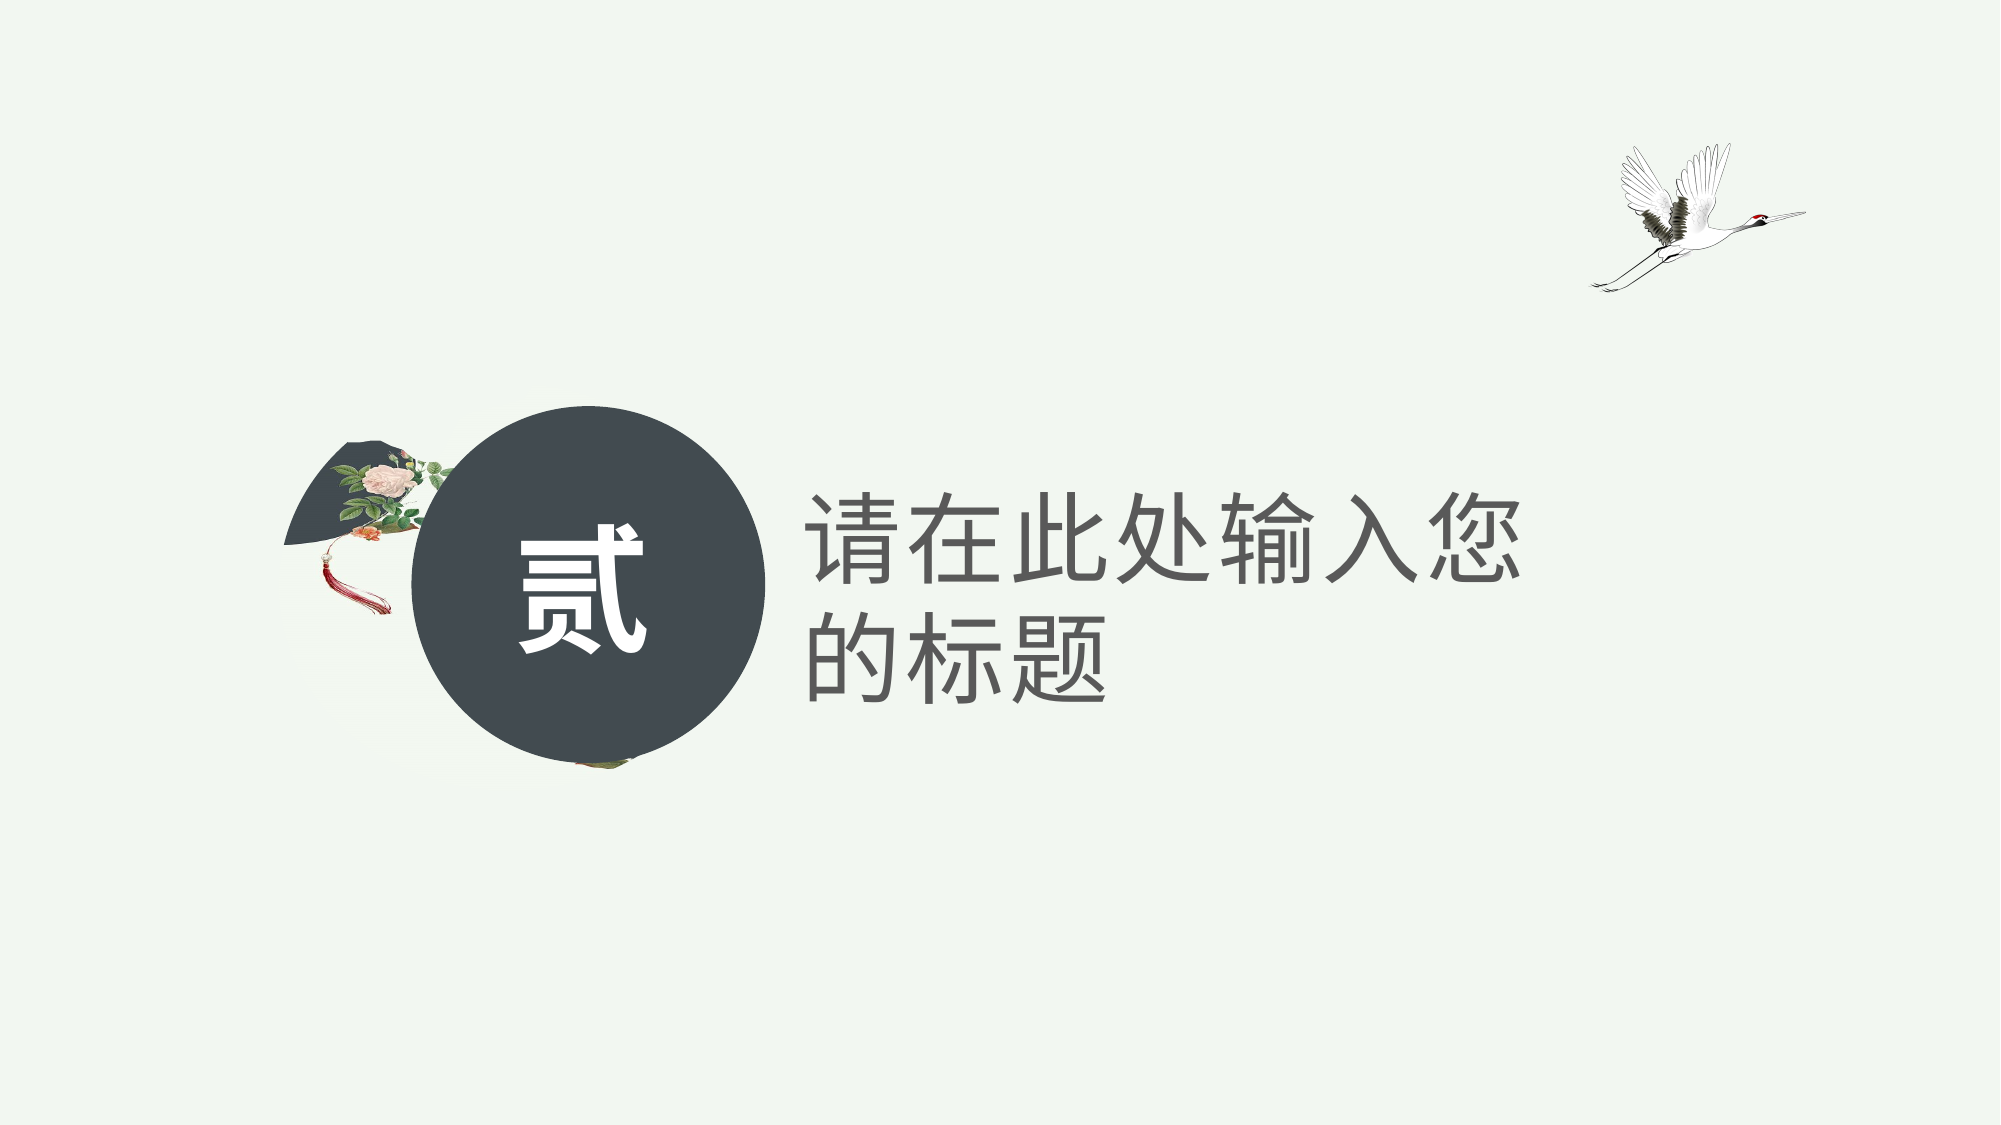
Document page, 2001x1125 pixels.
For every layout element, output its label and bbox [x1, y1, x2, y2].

text_box [278, 334, 1593, 791]
picture [1541, 143, 1842, 294]
